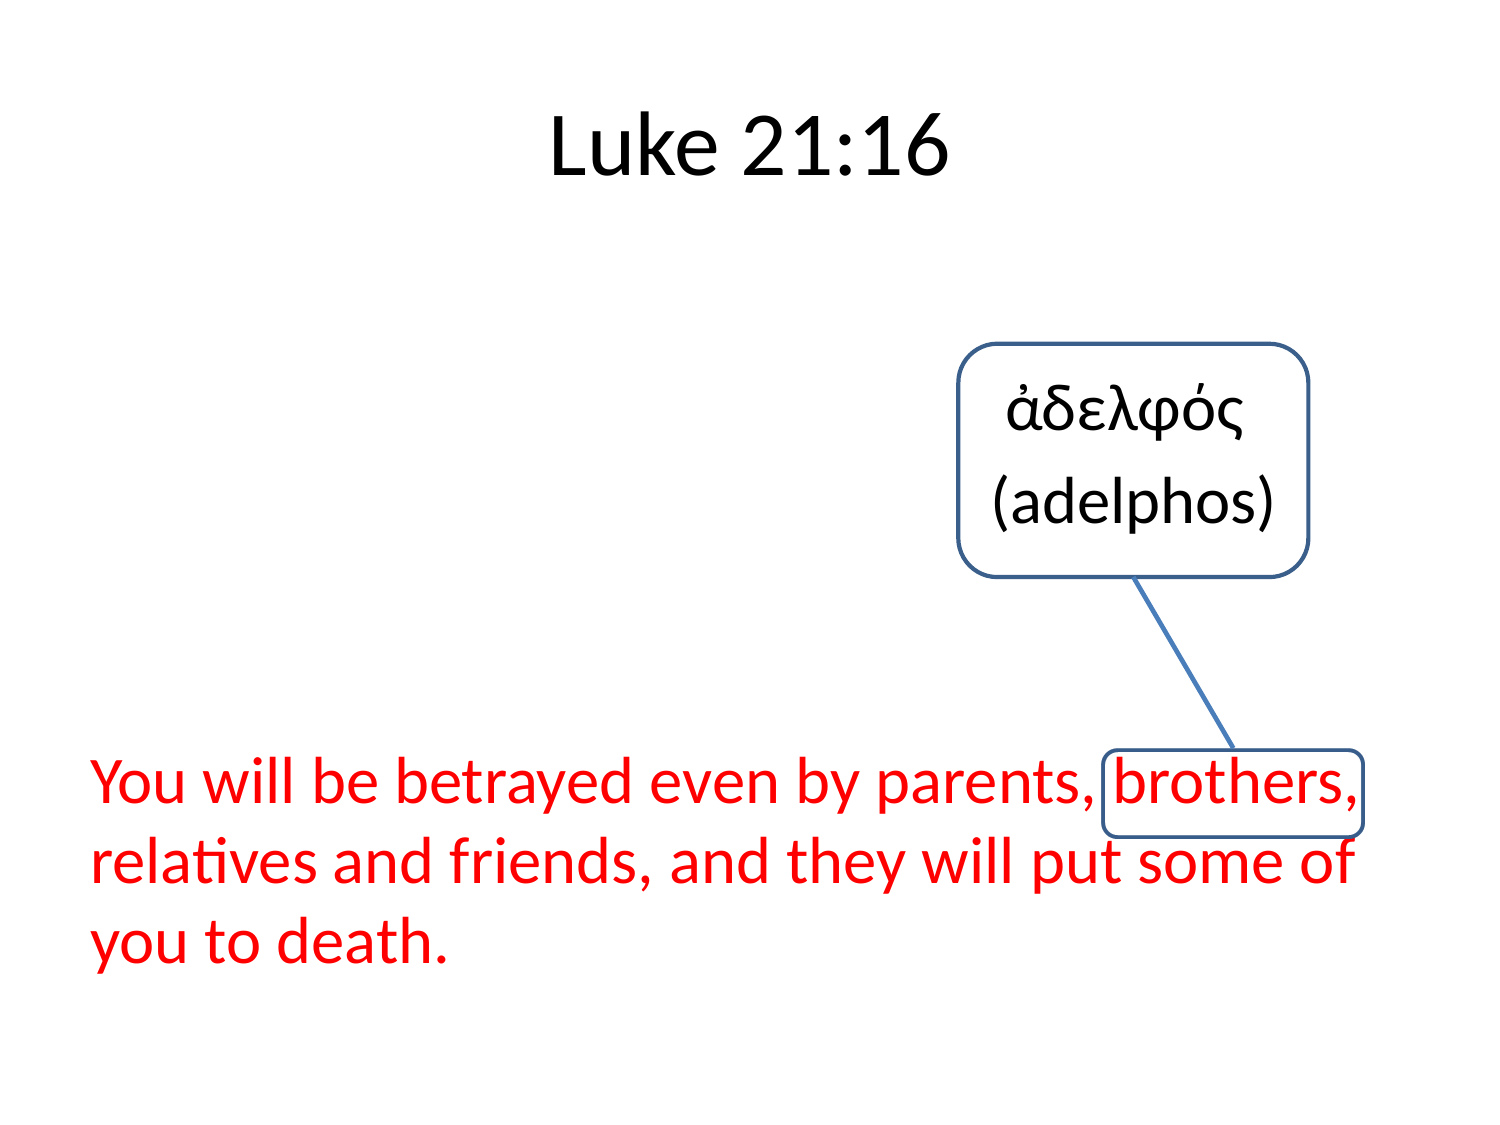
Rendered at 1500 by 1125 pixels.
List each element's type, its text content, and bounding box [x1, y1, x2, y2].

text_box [1133, 576, 1234, 749]
list ἀδελφός (adelphos) You will be betrayed even by parents, brothers, relatives and friends, and they will put some of you to death. [75, 262, 1425, 1005]
title Luke 21:16 [75, 45, 1425, 233]
text_box [956, 341, 1311, 580]
picture [1101, 747, 1366, 840]
